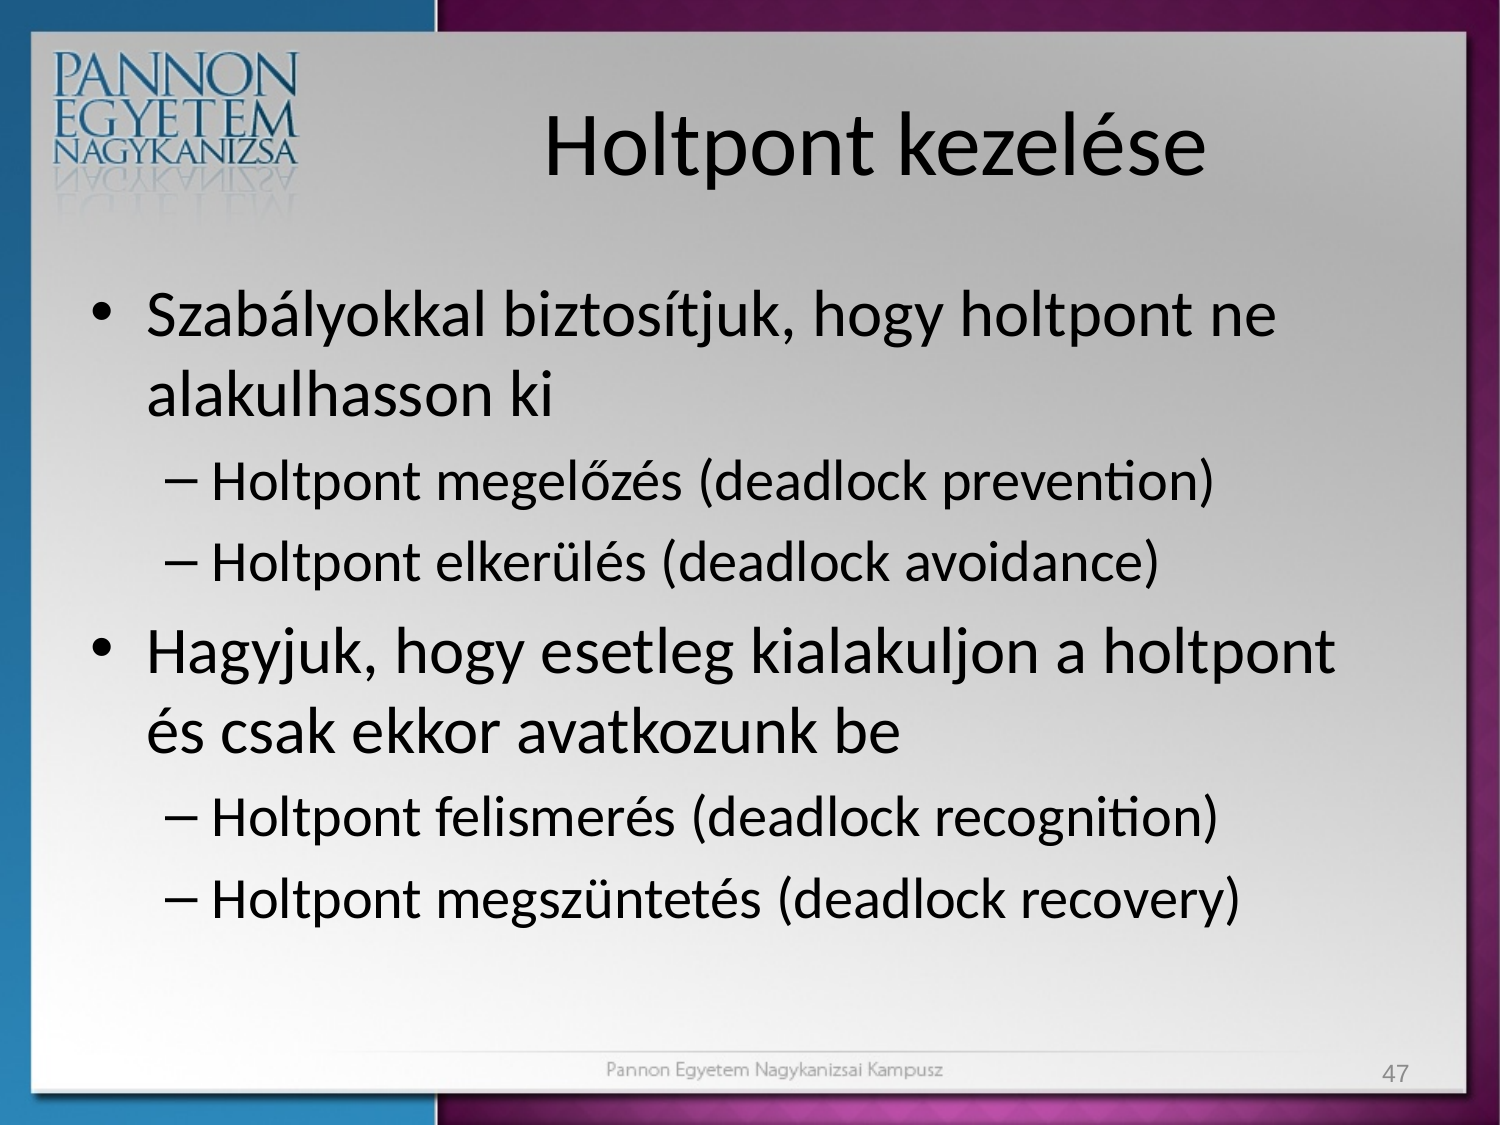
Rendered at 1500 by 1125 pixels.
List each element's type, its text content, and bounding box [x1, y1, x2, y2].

picture [0, 0, 1500, 1125]
list Szabályokkal biztosítjuk, hogy holtpont ne alakulhasson ki Holtpont megelőzés (deadlock prevention) Holtpont elkerülés (deadlock avoidance) Hagyjuk, hogy esetleg kialakuljon a holtpont és csak ekkor avatkozunk be Holtpont felismerés (deadlock recognition) Holtpont megszüntetés (deadlock recovery) [75, 262, 1425, 1038]
title Holtpont kezelése [328, 45, 1425, 233]
slide_number 47 [1074, 1042, 1425, 1103]
